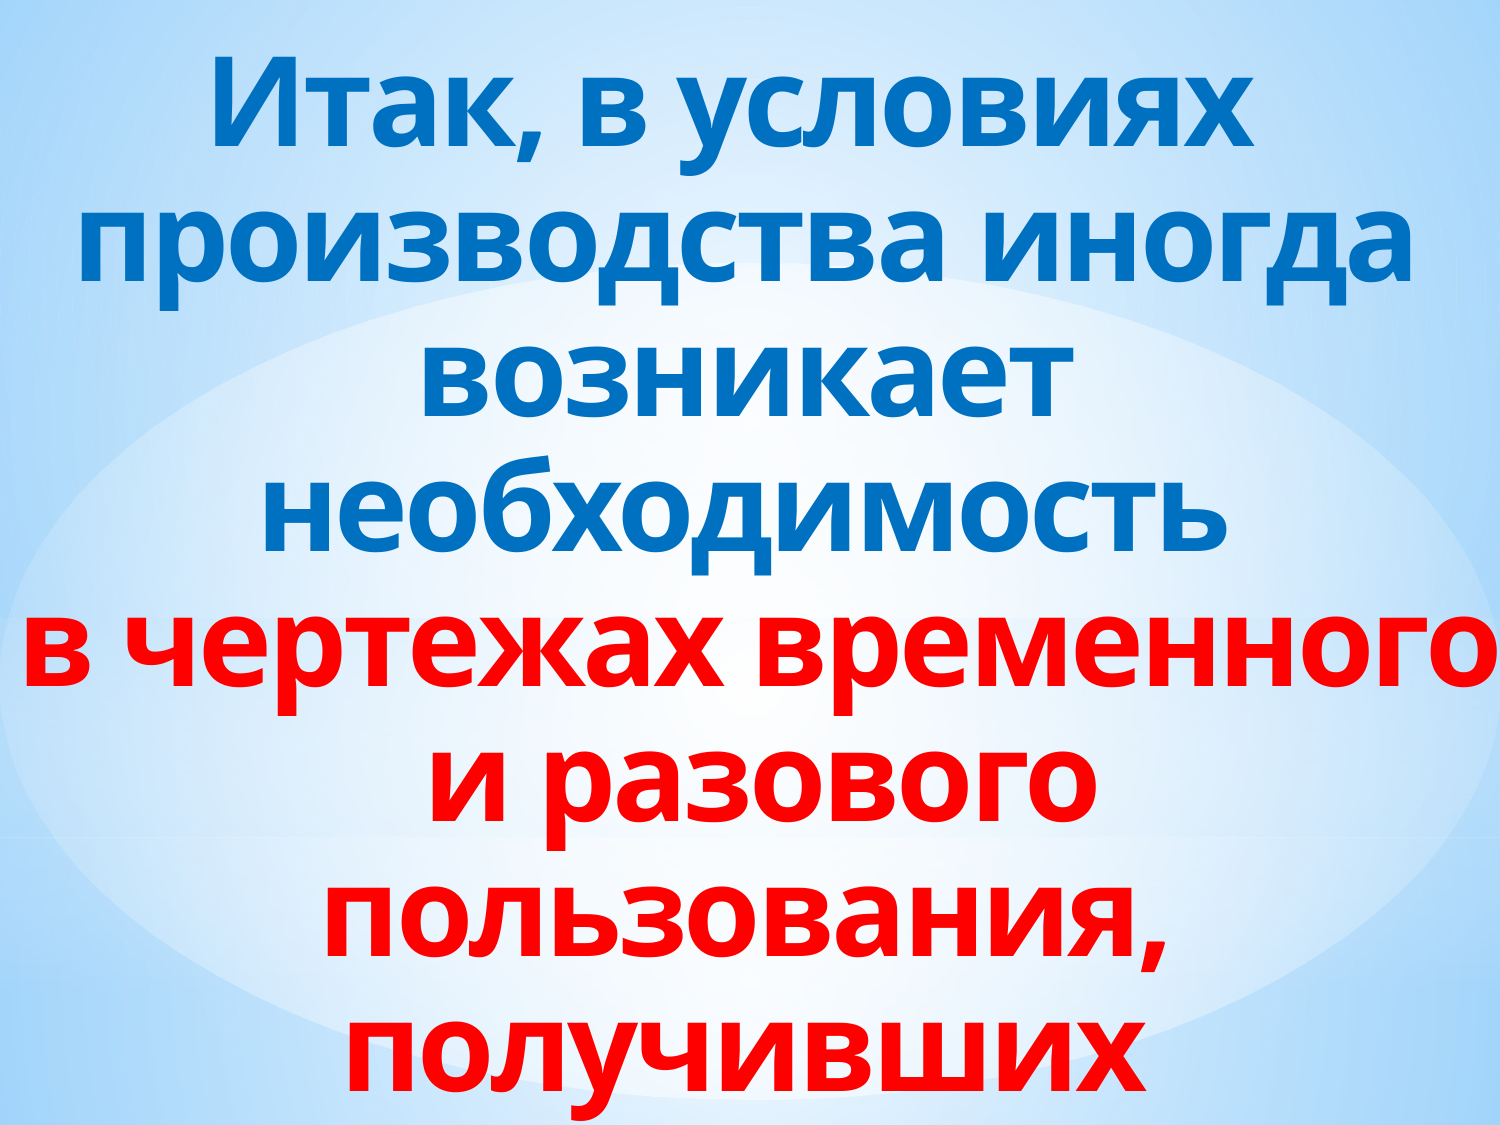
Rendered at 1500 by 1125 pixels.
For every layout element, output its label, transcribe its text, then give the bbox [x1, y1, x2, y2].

list Итак, в условиях пpоизводства иногда возникает необходимость в чеpтежах вpеменного и pазового пользования, получивших название ЭСКИЗОВ. [0, 30, 1500, 1125]
